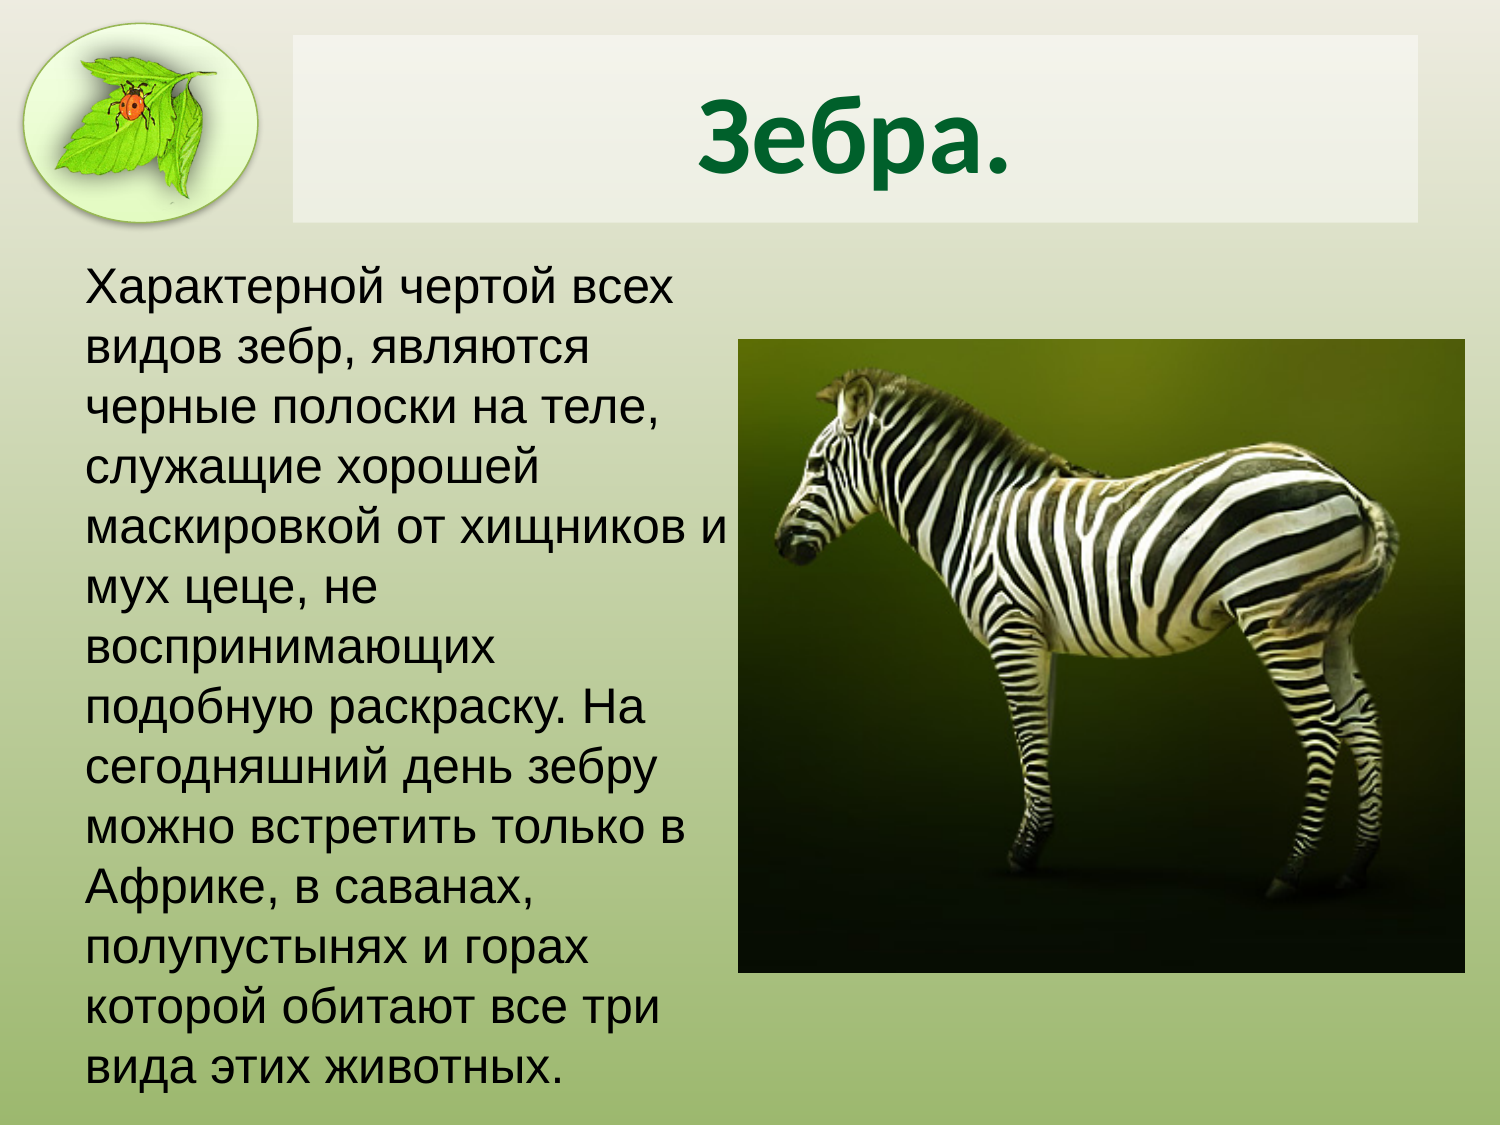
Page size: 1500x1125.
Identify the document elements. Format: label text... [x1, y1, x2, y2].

text_box Характерной чертой всех видов зебр, являются черные полоски на теле, служащие хорошей маскировкой от хищников и мух цеце, не воспринимающих подобную раскраску. На сегодняшний день зебру можно встретить только в Африке, в саванах, полупустынях и горах которой обитают все три вида этих животных. [70, 246, 750, 1101]
title Зебра. [292, 35, 1418, 223]
picture [738, 339, 1466, 973]
picture [46, 35, 227, 211]
